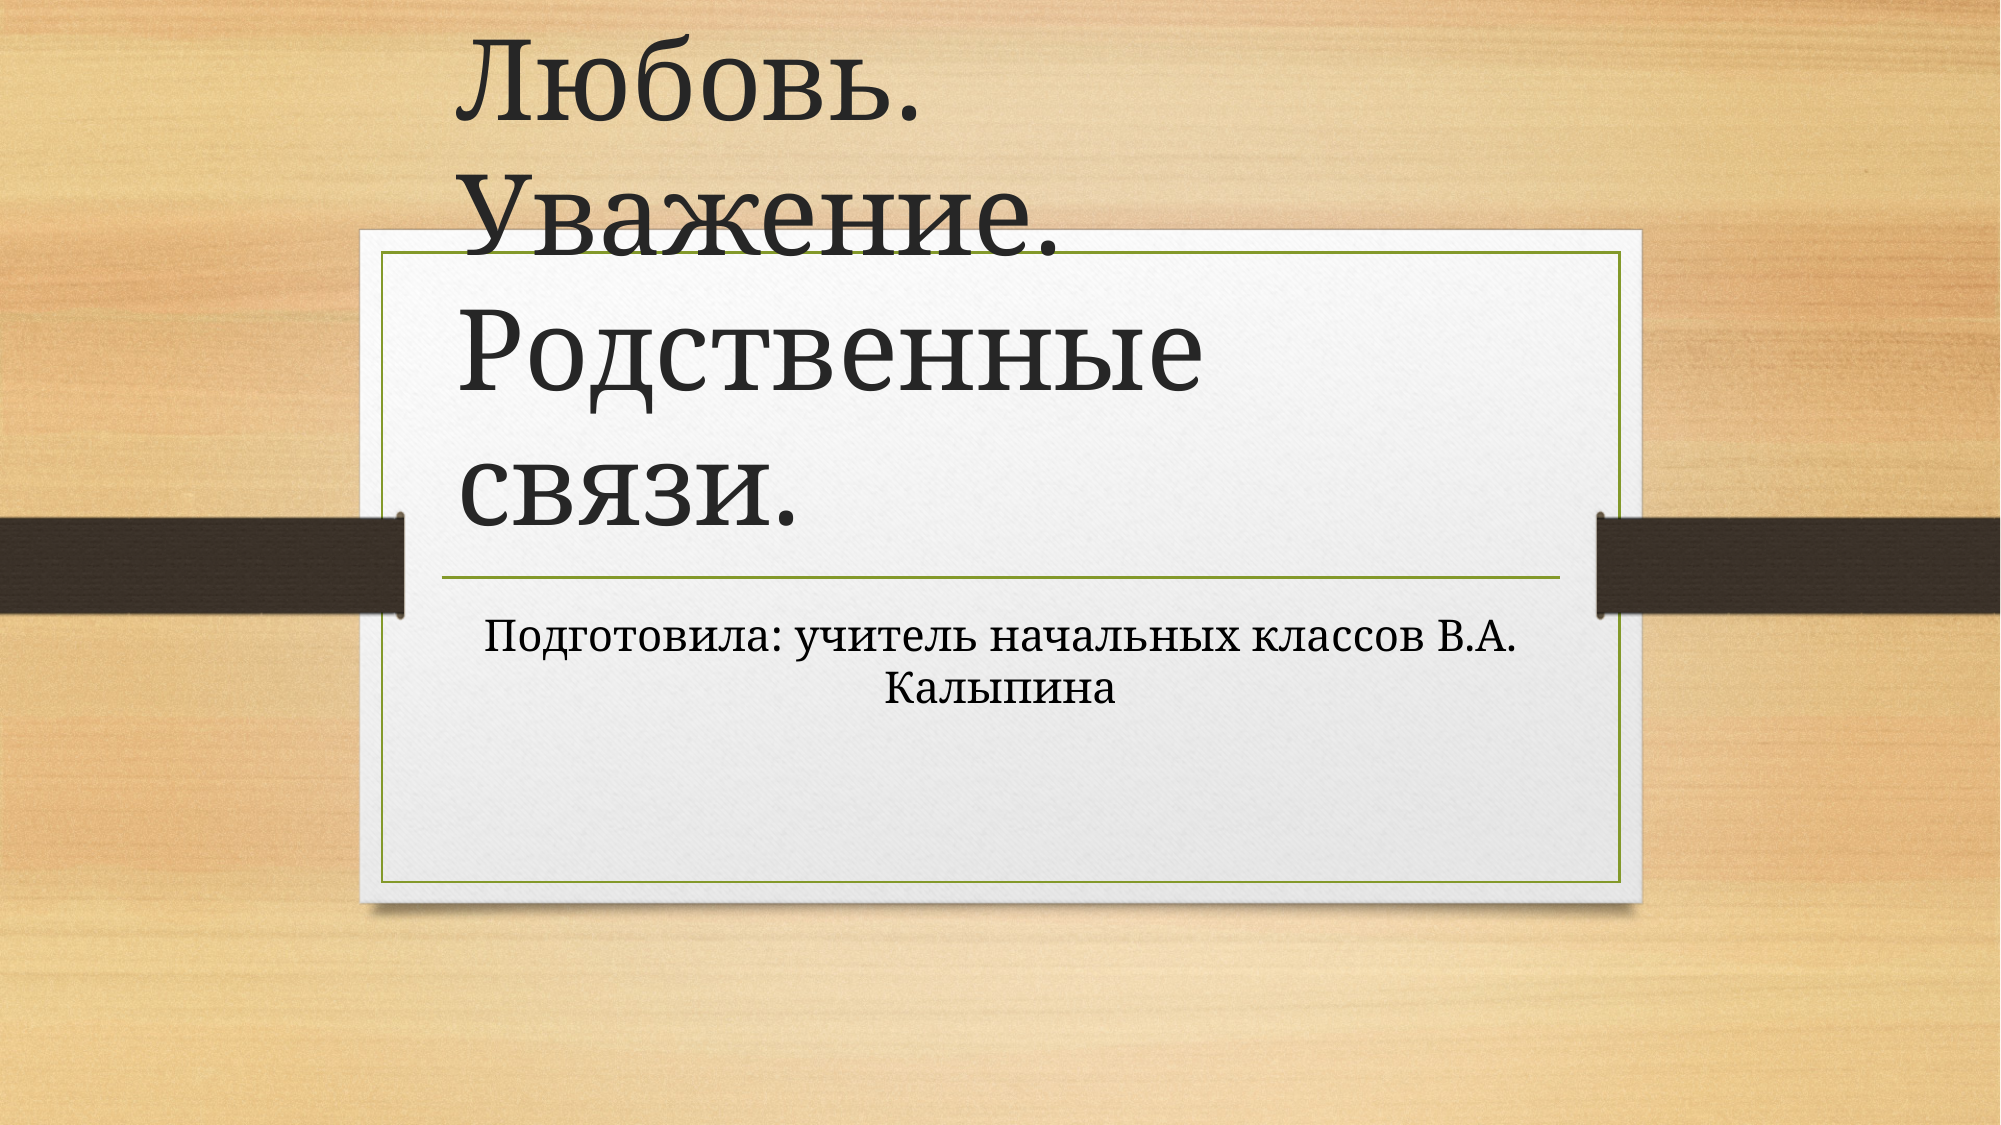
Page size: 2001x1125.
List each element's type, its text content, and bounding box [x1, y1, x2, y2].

subtitle Подготовила: учитель начальных классов В.А. Калыпина [441, 600, 1560, 817]
picture [0, 0, 2001, 1125]
title Любовь. Уважение. Родственные связи. [441, 306, 1560, 556]
